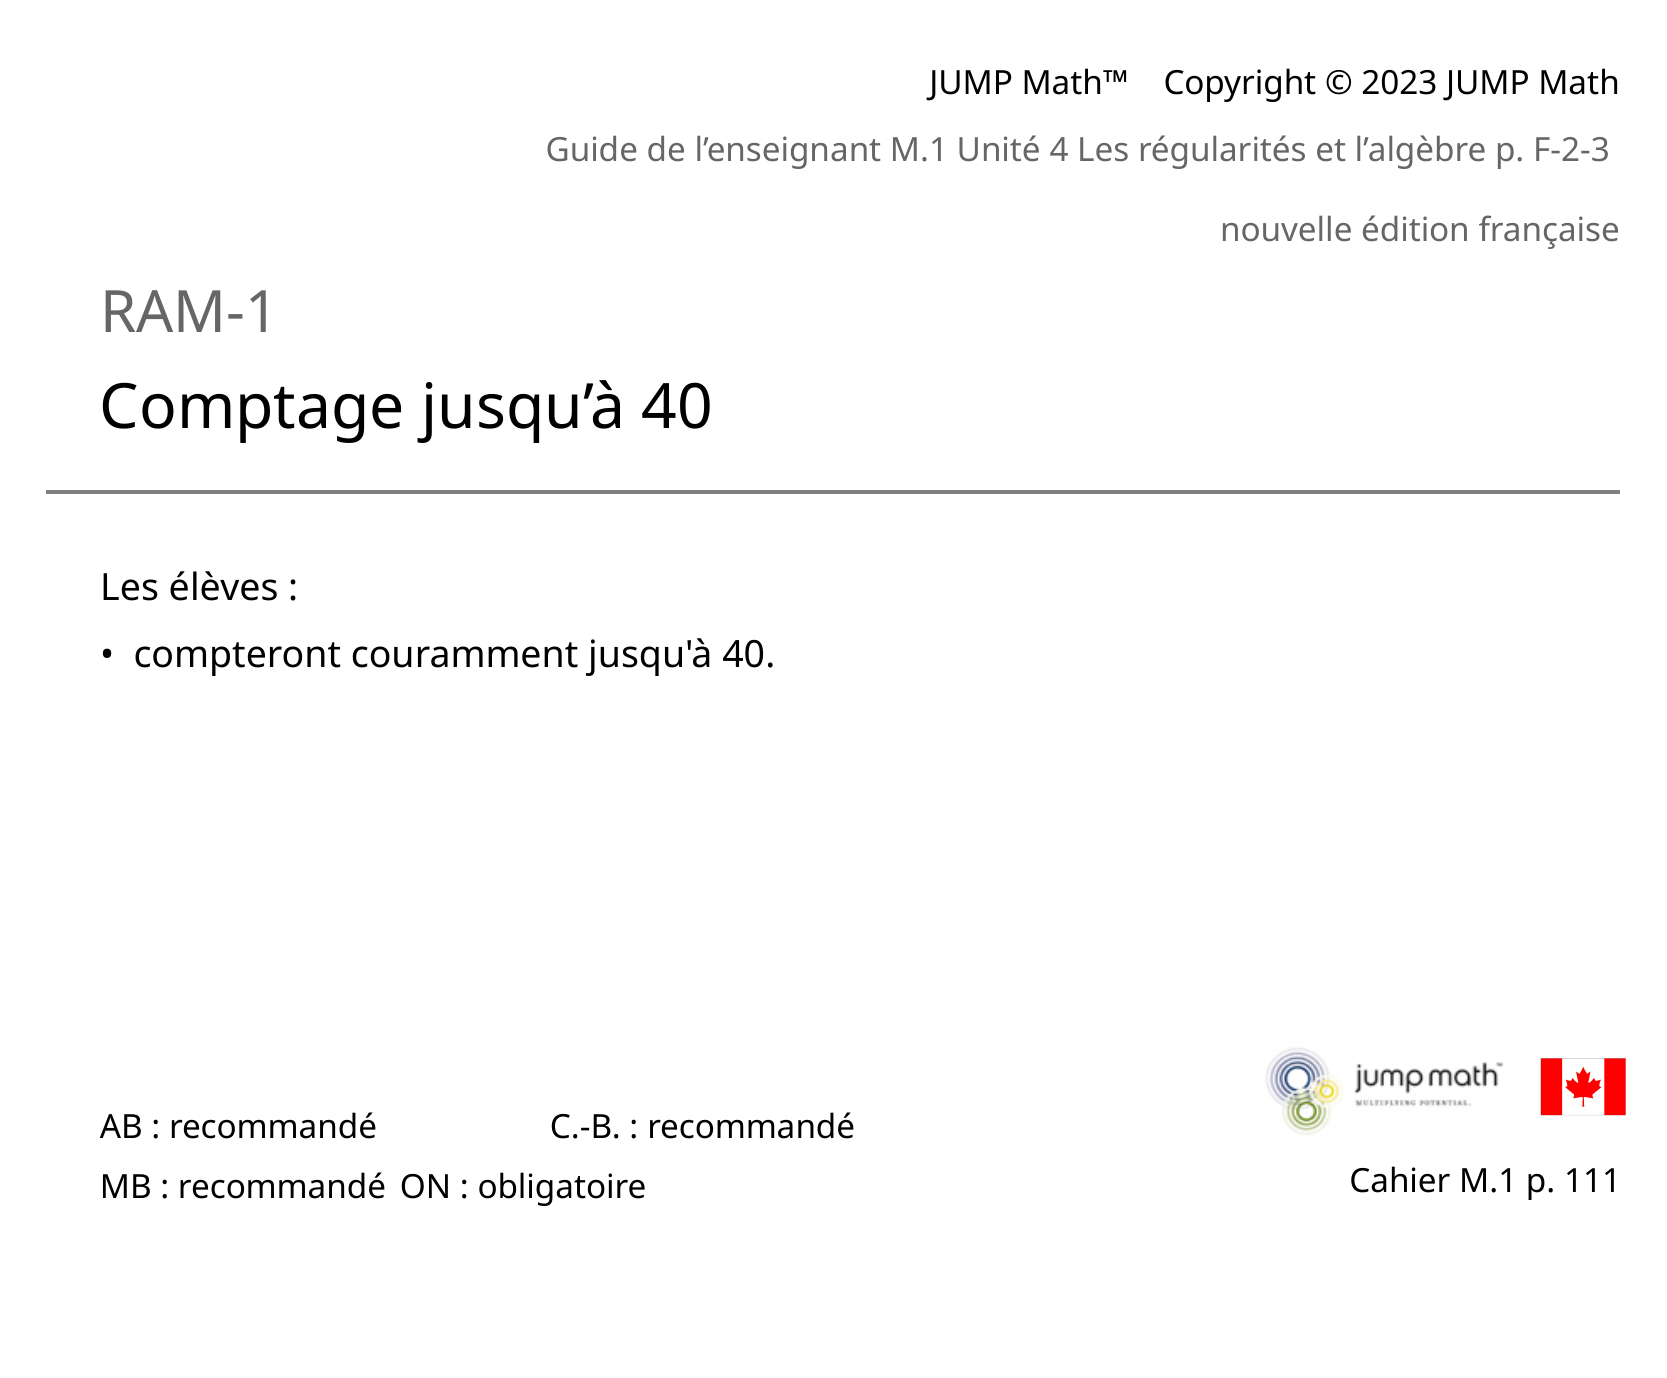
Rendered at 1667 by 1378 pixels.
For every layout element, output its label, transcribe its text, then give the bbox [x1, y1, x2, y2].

text_box Guide de l’enseignant M.1 Unité 4 Les régularités et l’algèbre p. F-2-3 nouvelle édition française [112, 120, 1636, 256]
picture [1258, 1040, 1510, 1143]
text_box Cahier M.1 p. 111 [1162, 1152, 1637, 1207]
text_box RAM-1 [85, 266, 329, 352]
text_box AB : recommandé C.-B. : recommandé MB : recommandé ON : obligatoire [85, 1078, 967, 1213]
picture [1530, 1033, 1637, 1140]
text_box JUMP Math™ Copyright © 2023 JUMP Math [837, 54, 1636, 109]
text_box Comptage jusqu’à 40 [85, 358, 1359, 448]
text_box Les élèves : • compteront couramment jusqu'à 40. [85, 549, 1563, 683]
